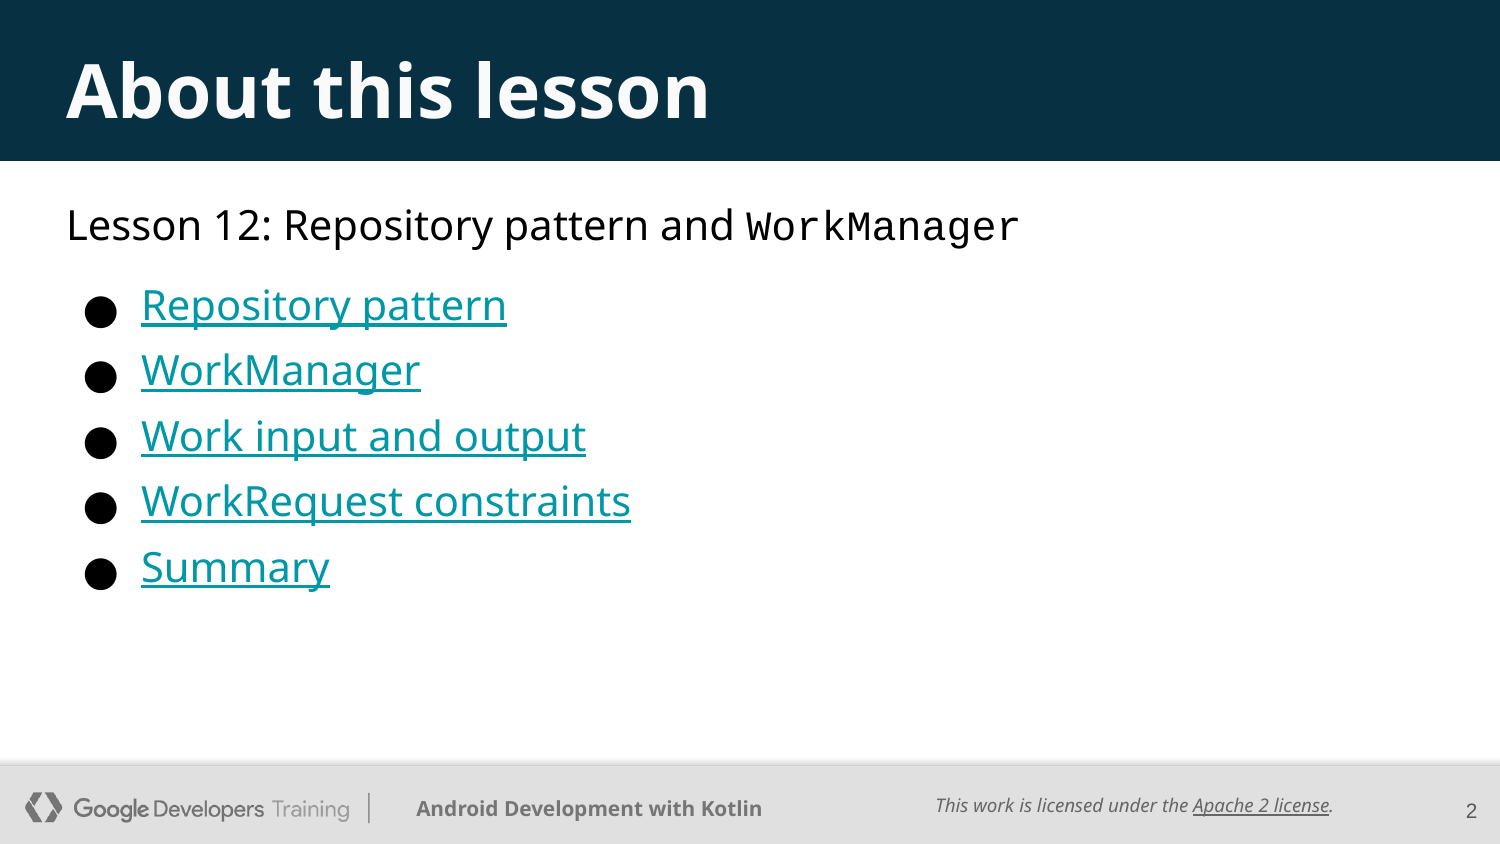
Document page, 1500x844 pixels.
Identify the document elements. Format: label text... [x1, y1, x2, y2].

picture [0, 161, 1500, 844]
list Lesson 12: Repository pattern and WorkManager Repository pattern WorkManager Work input and output WorkRequest constraints Summary [51, 176, 1449, 701]
title About this lesson [51, 28, 1449, 122]
slide_number ‹#› [1402, 777, 1493, 842]
